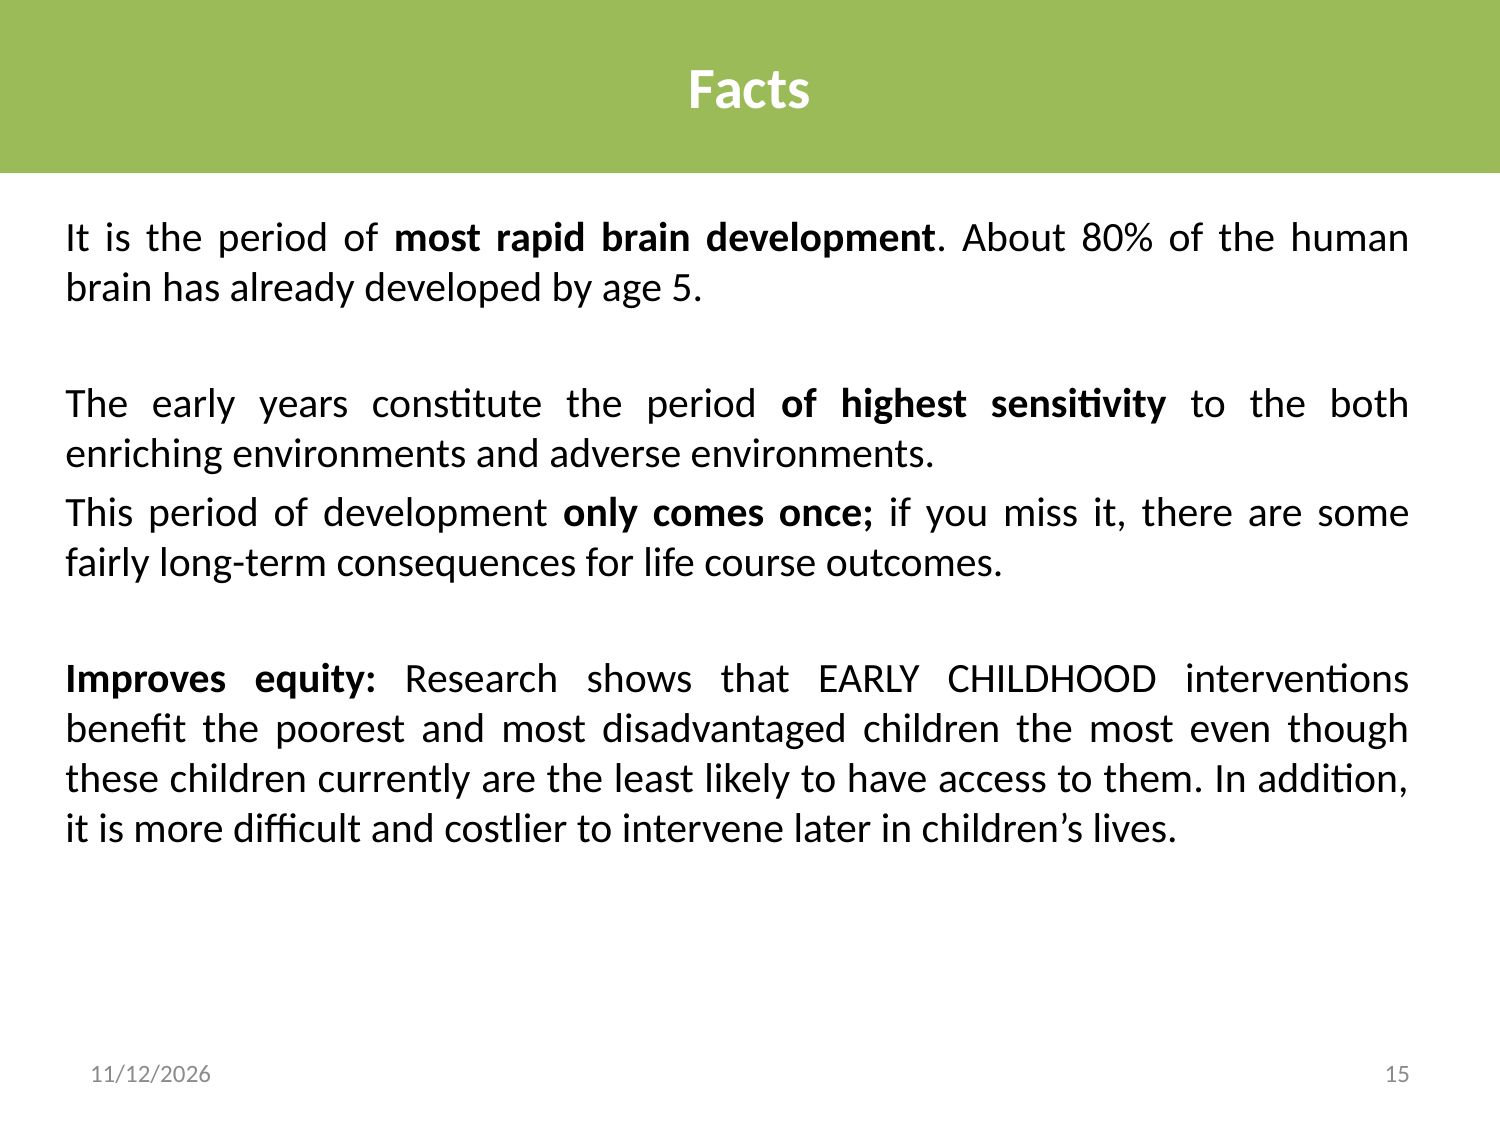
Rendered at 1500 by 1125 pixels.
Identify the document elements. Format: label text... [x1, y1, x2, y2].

list It is the period of most rapid brain development. About 80% of the human brain has already developed by age 5. The early years constitute the period of highest sensitivity to the both enriching environments and adverse environments. This period of development only comes once; if you miss it, there are some fairly long-term consequences for life course outcomes. Improves equity: Research shows that EARLY CHILDHOOD interventions benefit the poorest and most disadvantaged children the most even though these children currently are the least likely to have access to them. In addition, it is more difficult and costlier to intervene later in children’s lives. [50, 201, 1425, 924]
text_box Facts [0, 0, 1500, 174]
slide_number 15 [1074, 1042, 1425, 1103]
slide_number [75, 1042, 425, 1103]
